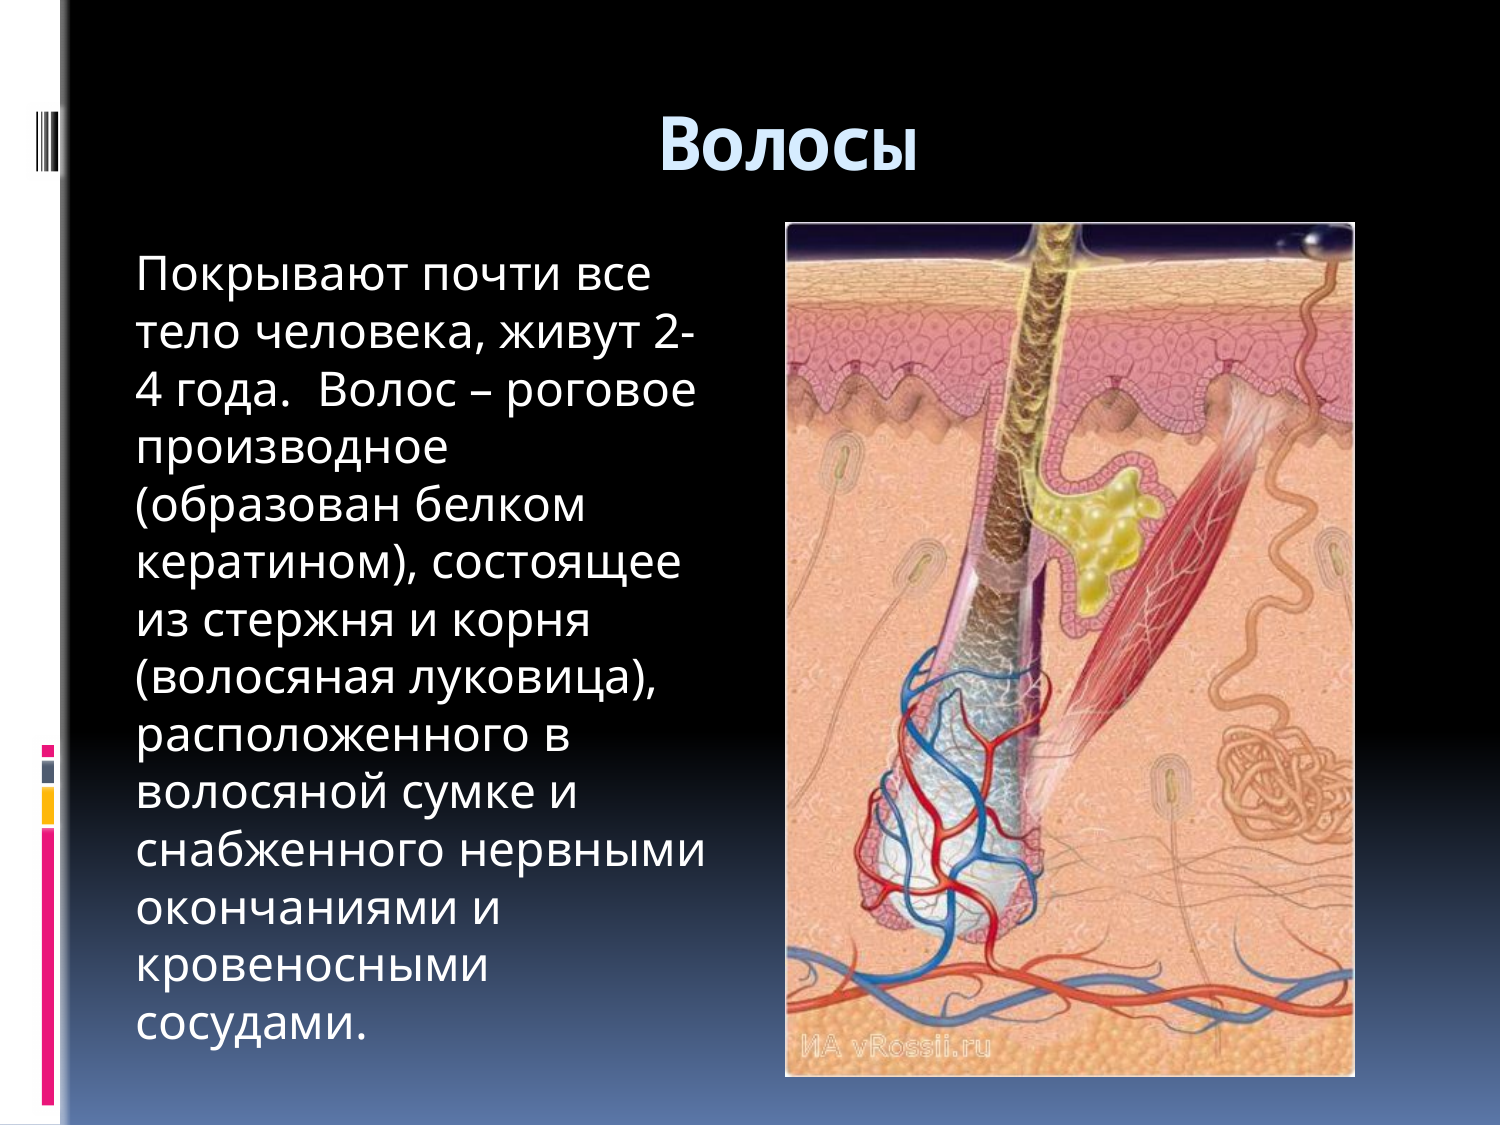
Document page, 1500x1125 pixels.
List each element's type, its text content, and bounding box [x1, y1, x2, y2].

list Покрывают почти все тело человека, живут 2-4 года. Волос – роговое производное (образован белком кератином), состоящее из стержня и корня (волосяная луковица), расположенного в волосяной сумке и снабженного нервными окончаниями и кровеносными сосудами. [112, 235, 727, 1067]
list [784, 222, 1356, 1078]
title Волосы [112, 44, 1463, 236]
